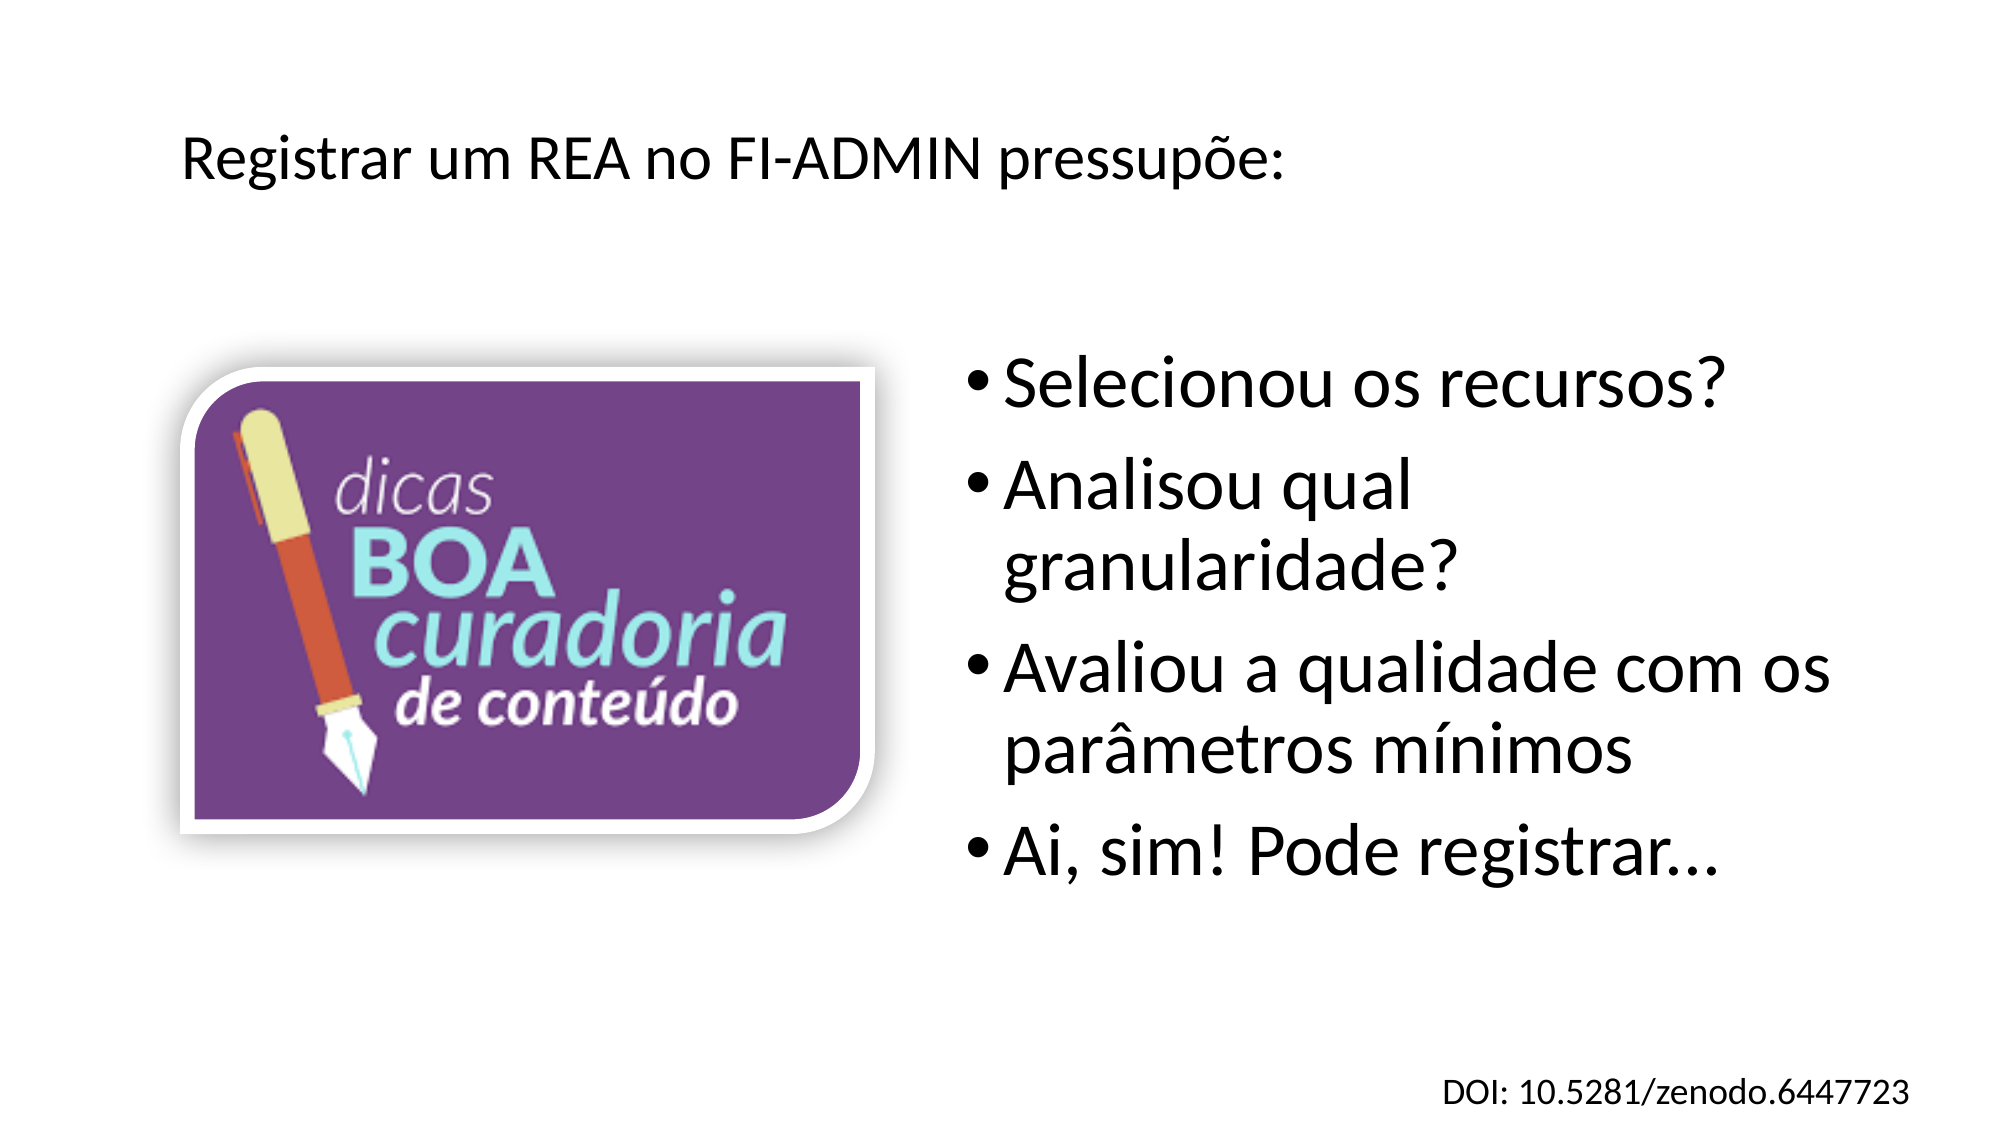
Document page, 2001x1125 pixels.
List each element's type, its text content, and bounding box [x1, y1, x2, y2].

title Registrar um REA no FI-ADMIN pressupõe: [165, 65, 1955, 252]
picture [187, 374, 868, 827]
list Selecionou os recursos? Analisou qual granularidade? Avaliou a qualidade com os parâmetros mínimos Ai, sim! Pode registrar... [950, 224, 1905, 946]
text_box DOI: 10.5281/zenodo.6447723 [1427, 1059, 1970, 1120]
